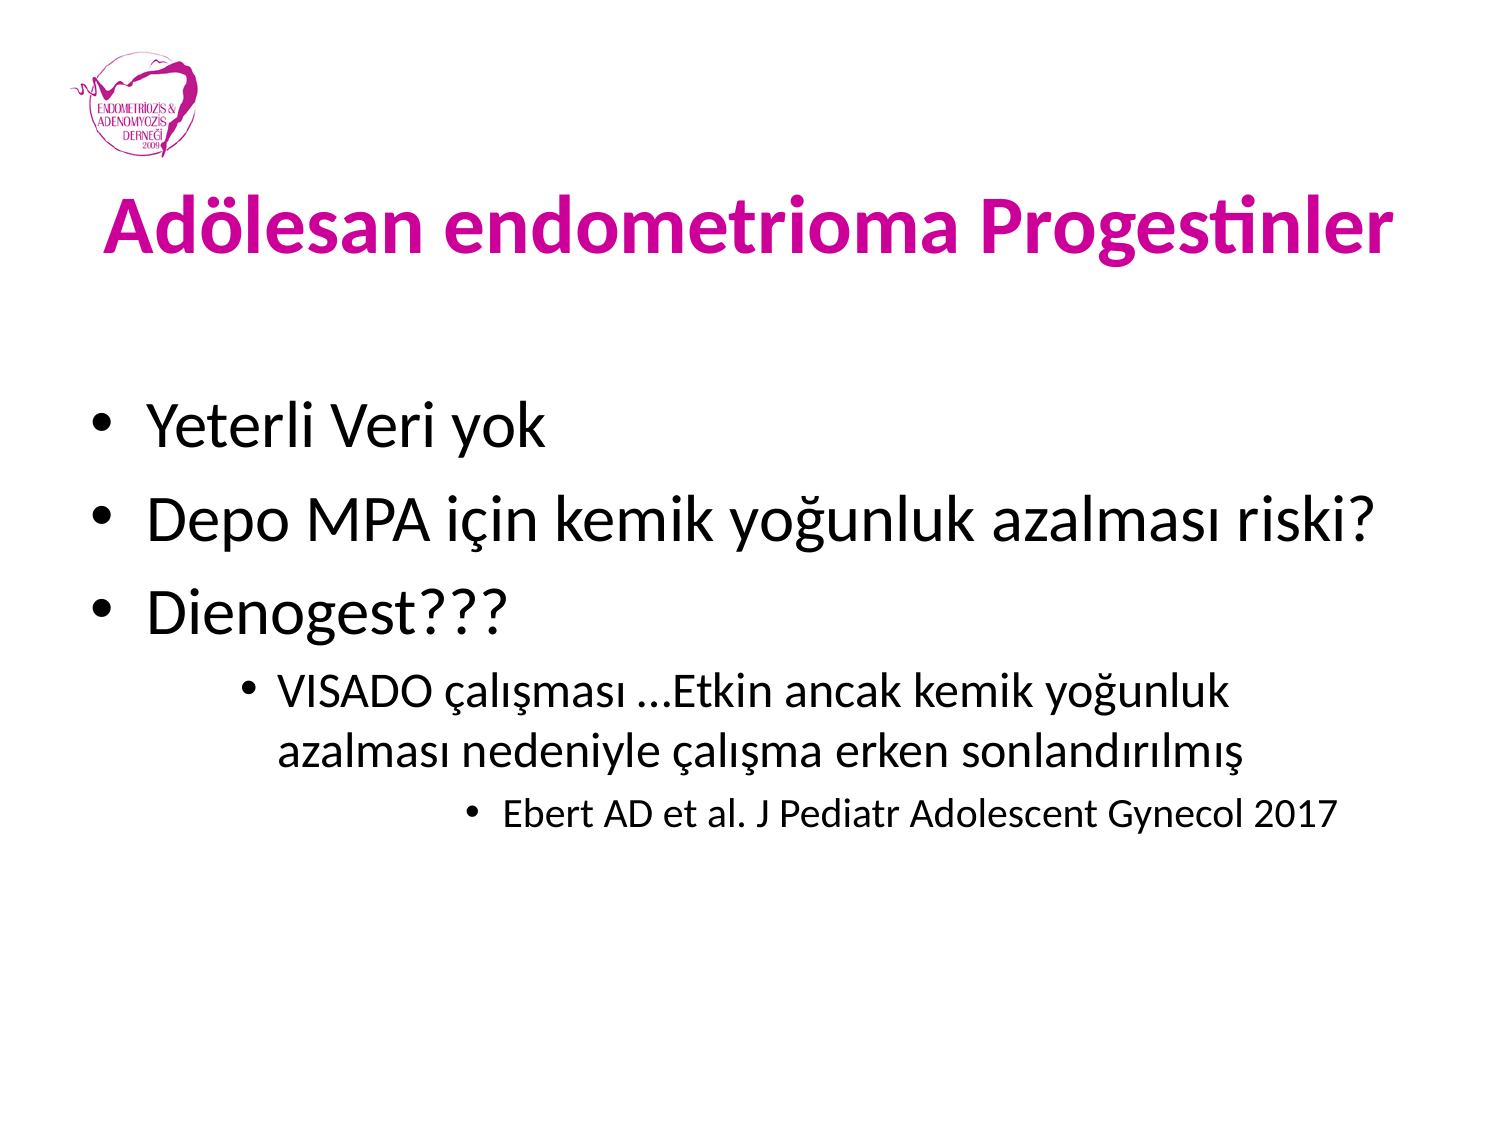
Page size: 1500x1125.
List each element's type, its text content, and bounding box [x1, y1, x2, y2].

list Yeterli Veri yok Depo MPA için kemik yoğunluk azalması riski? Dienogest??? VISADO çalışması …Etkin ancak kemik yoğunluk azalması nedeniyle çalışma erken sonlandırılmış Ebert AD et al. J Pediatr Adolescent Gynecol 2017 [75, 373, 1425, 1005]
title Adölesan endometrioma Progestinler [41, 125, 1459, 315]
picture [70, 46, 206, 162]
